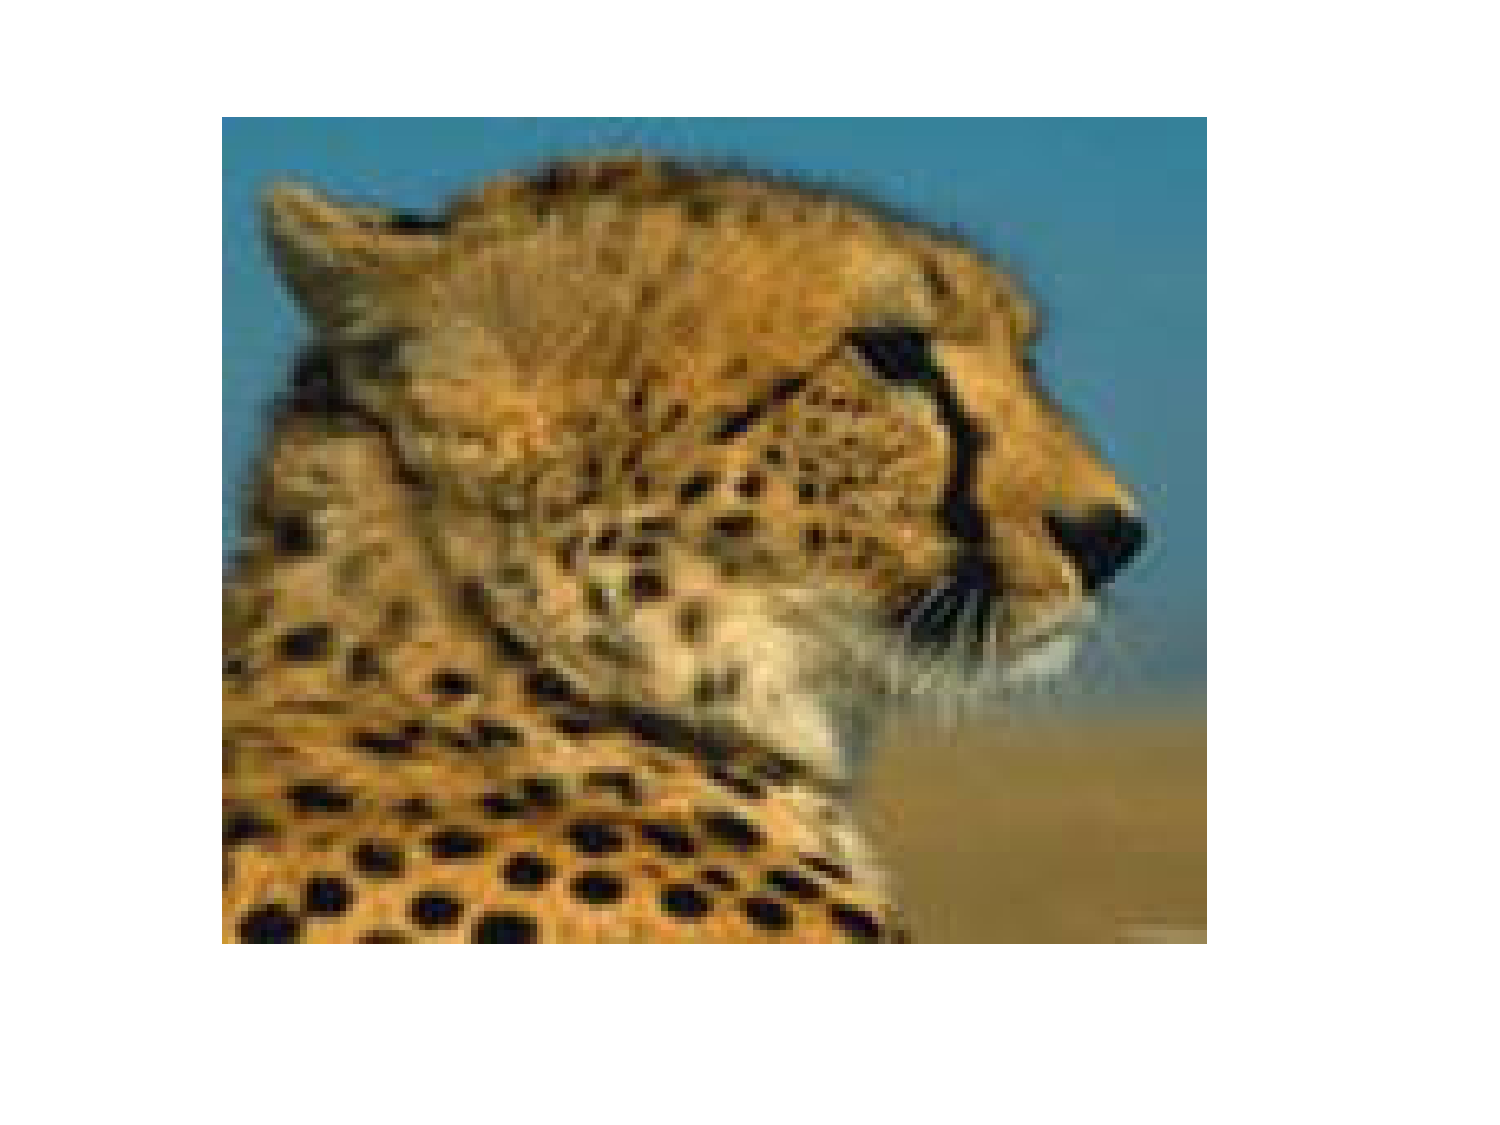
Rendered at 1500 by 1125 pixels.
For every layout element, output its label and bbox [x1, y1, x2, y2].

picture [222, 116, 1208, 945]
